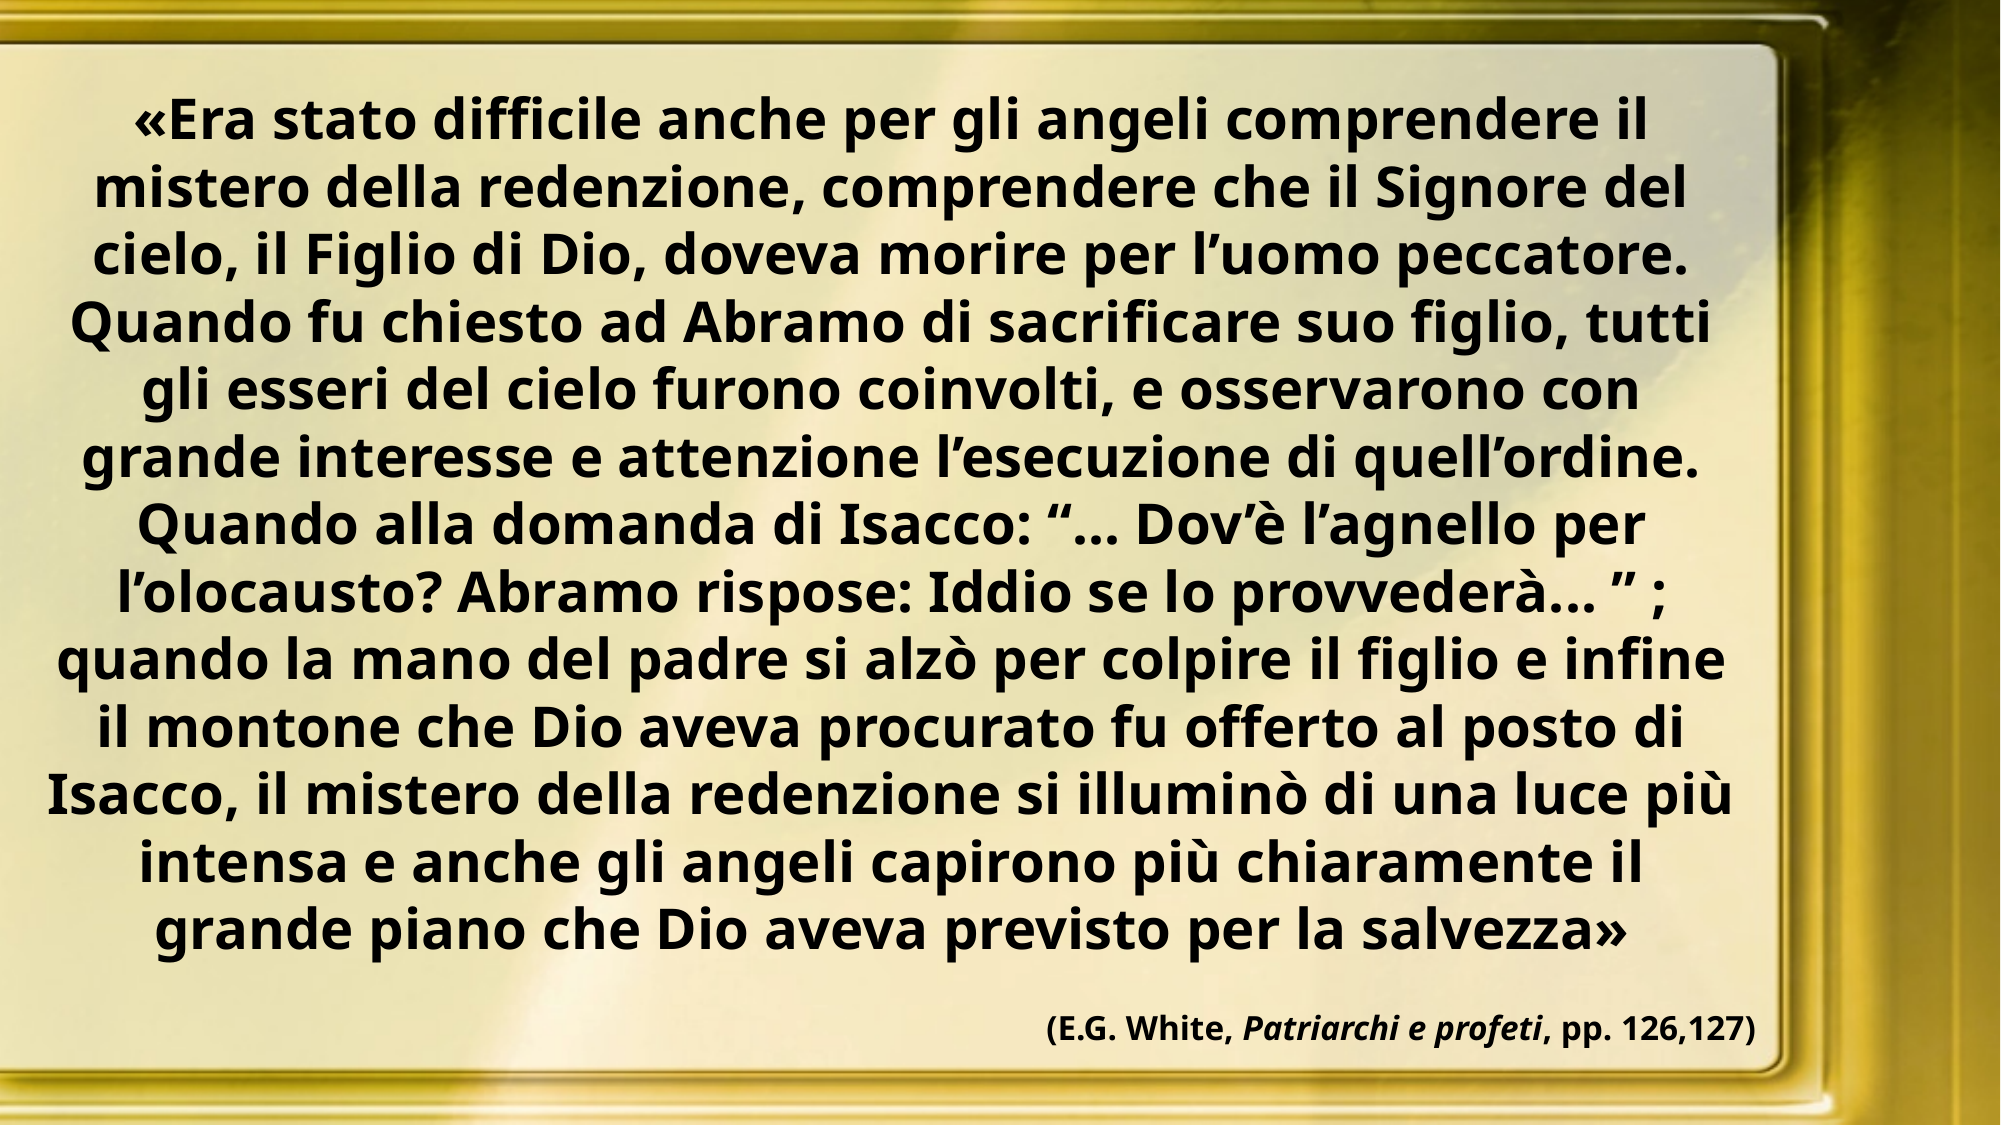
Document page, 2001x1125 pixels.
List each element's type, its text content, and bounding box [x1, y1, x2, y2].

text_box (E.G. White, Patriarchi e profeti, pp. 126,127) [1031, 1000, 1780, 1055]
picture [0, 0, 2001, 1125]
text_box «Era stato difficile anche per gli angeli comprendere il mistero della redenzione, comprendere che il Signore del cielo, il Figlio di Dio, doveva morire per l’uomo peccatore. Quando fu chiesto ad Abramo di sacrificare suo figlio, tutti gli esseri del cielo furono coinvolti, e osservarono con grande interesse e attenzione l’esecuzione di quell’ordine. Quando alla domanda di Isacco: “... Dov’è l’agnello per l’olocausto? Abramo rispose: Iddio se lo provvederà... ” ; quando la mano del padre si alzò per colpire il figlio e infine il montone che Dio aveva procurato fu offerto al posto di Isacco, il mistero della redenzione si illuminò di una luce più intensa e anche gli angeli capirono più chiaramente il grande piano che Dio aveva previsto per la salvezza» [26, 76, 1757, 969]
